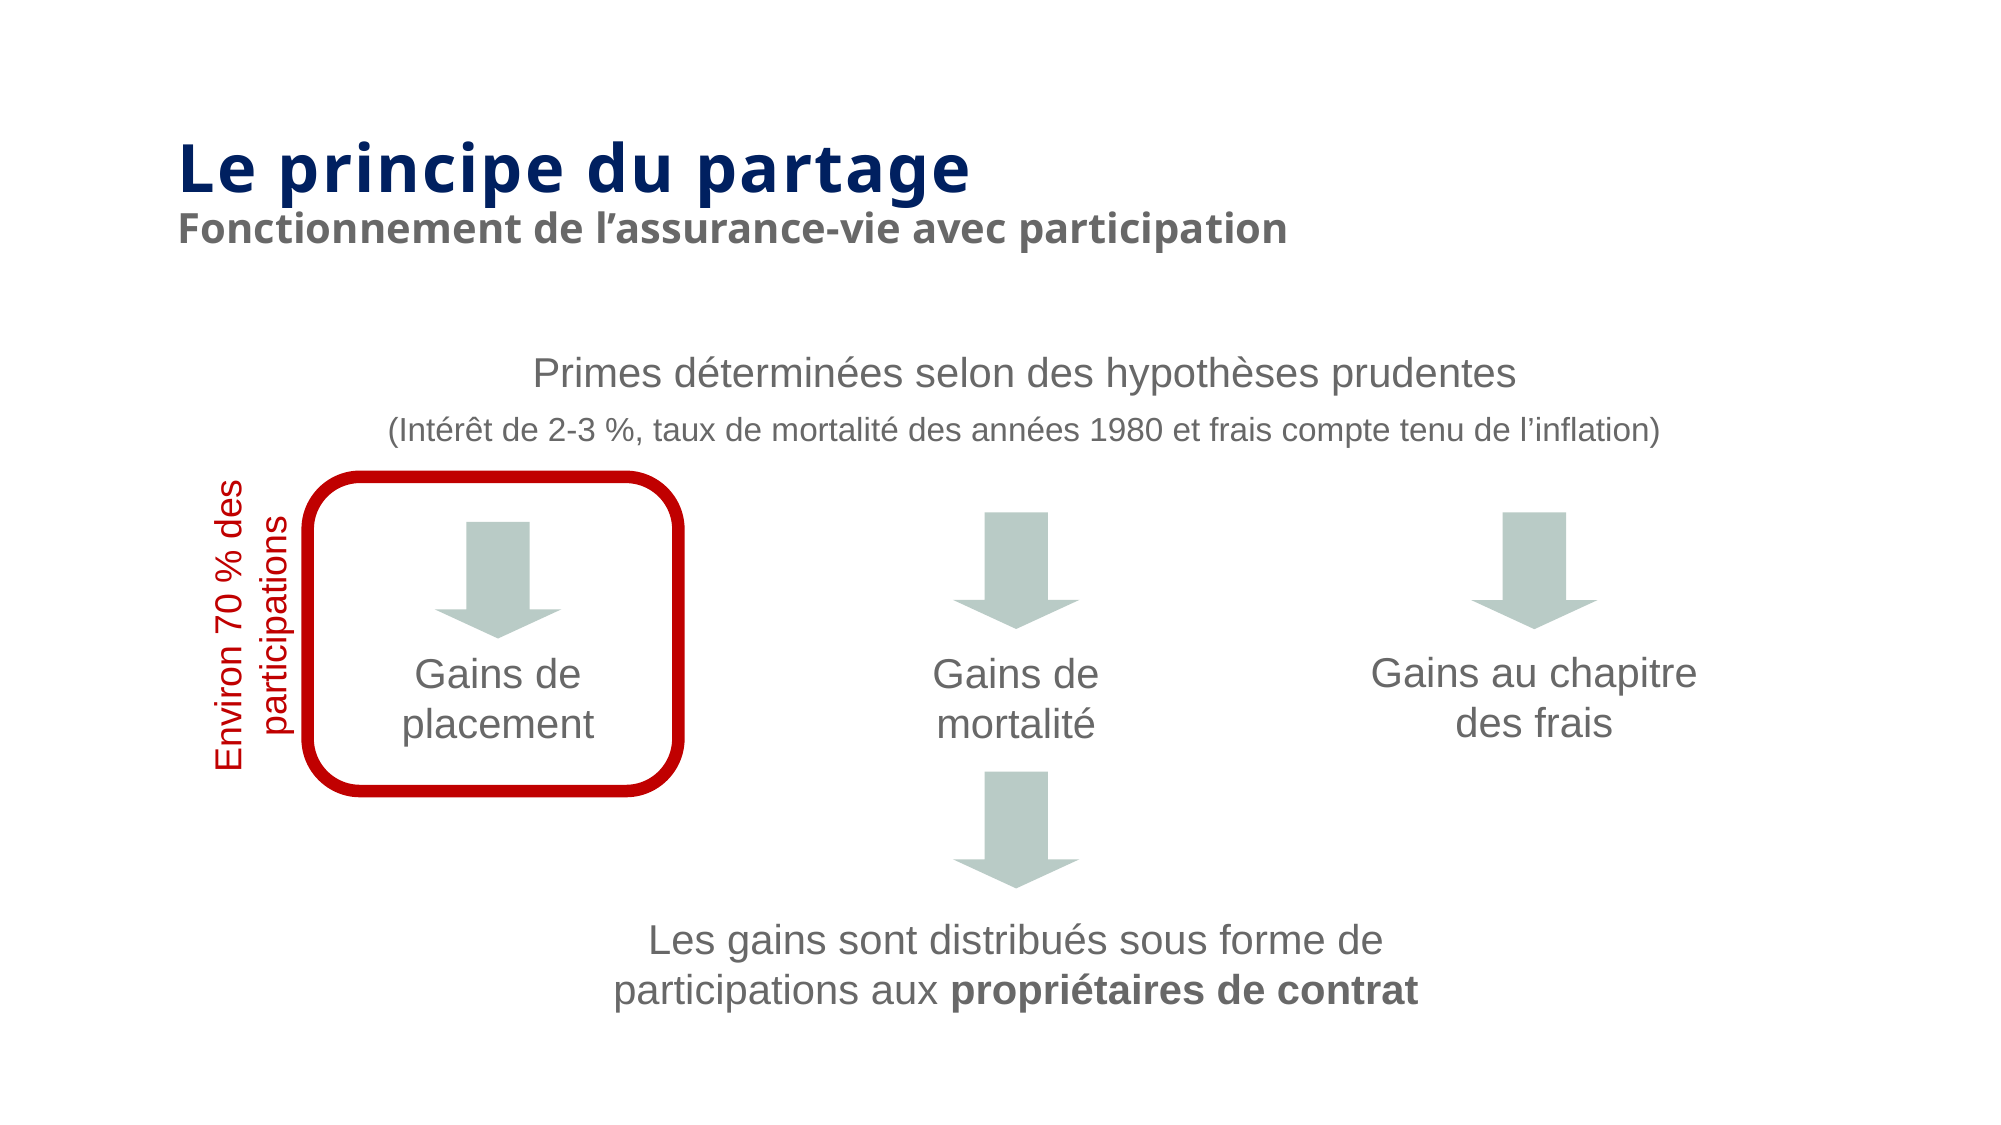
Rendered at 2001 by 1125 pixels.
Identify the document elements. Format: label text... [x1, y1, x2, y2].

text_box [835, 512, 1197, 756]
text_box Primes déterminées selon des hypothèses prudentes (Intérêt de 2-3 %, taux de mortalité des années 1980 et frais compte tenu de l’inflation) [362, 338, 1688, 513]
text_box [196, 460, 679, 791]
title Le principe du partage Fonctionnement de l’assurance-vie avec participation [162, 84, 1888, 303]
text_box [1353, 512, 1715, 755]
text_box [586, 771, 1446, 1022]
